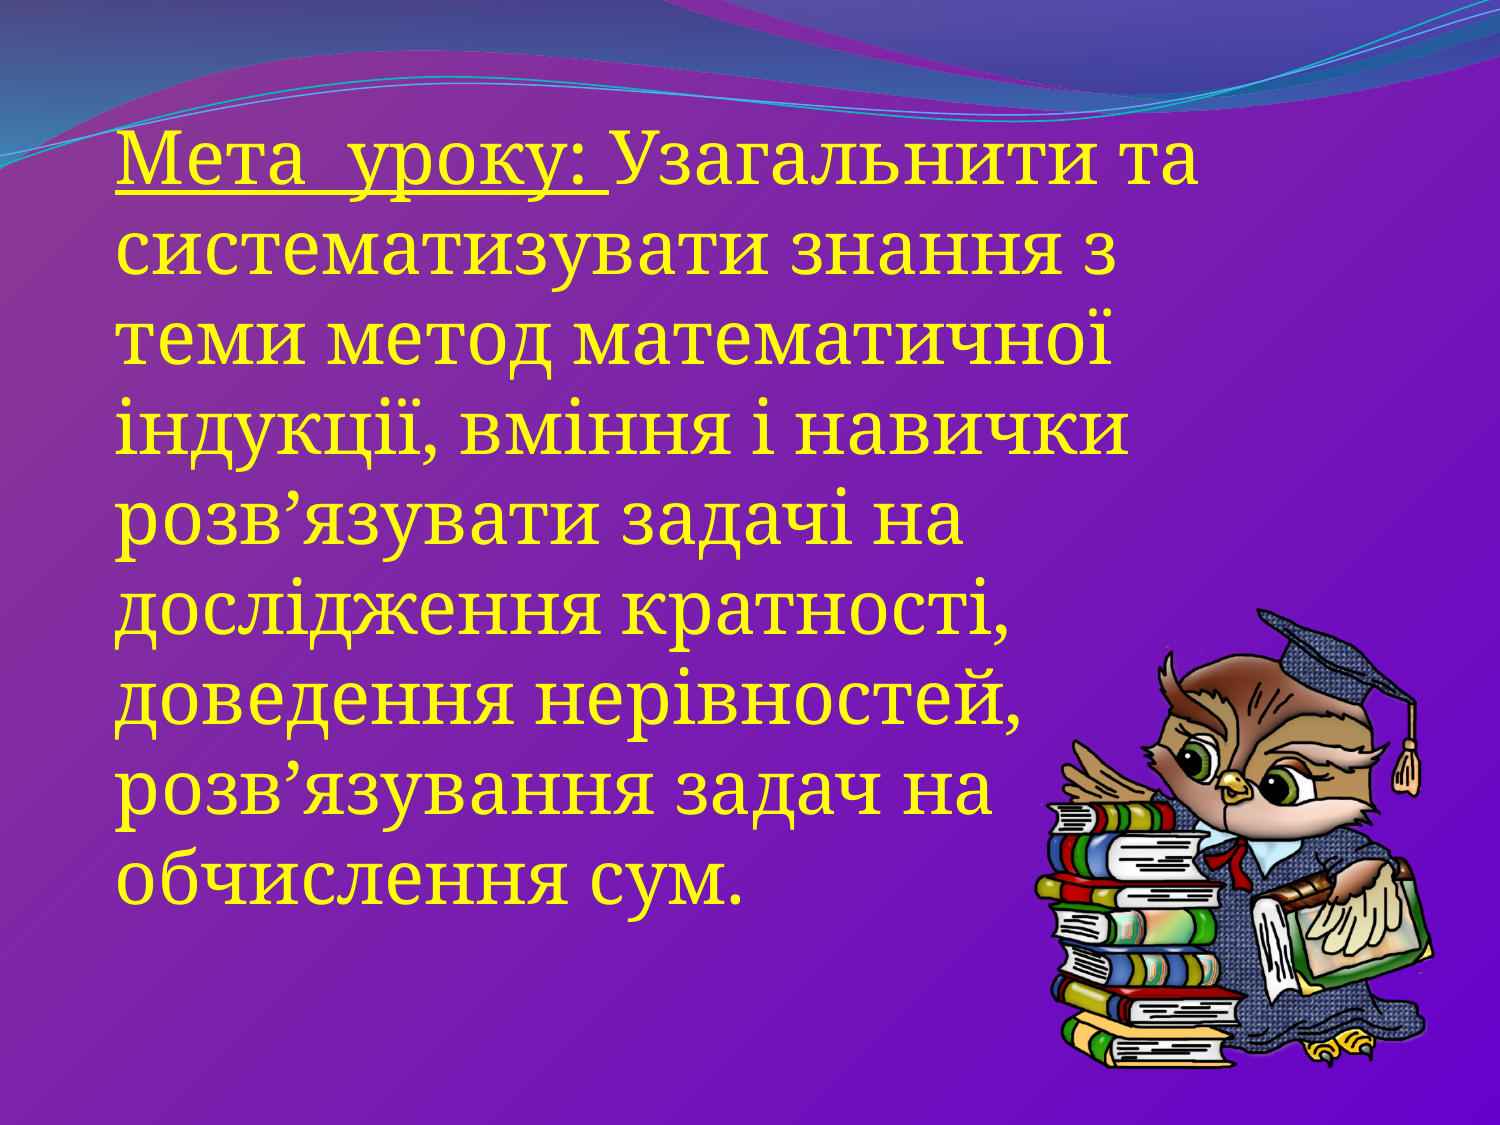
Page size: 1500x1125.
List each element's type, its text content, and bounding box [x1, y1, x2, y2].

picture [985, 597, 1471, 1083]
text_box Мета уроку: Узагальнити та систематизувати знання з теми метод математичної індукції, вміння і навички розв’язувати задачі на дослідження кратності, доведення нерівностей, розв’язування задач на обчислення сум. [100, 101, 1329, 927]
table_cell [979, 599, 985, 927]
